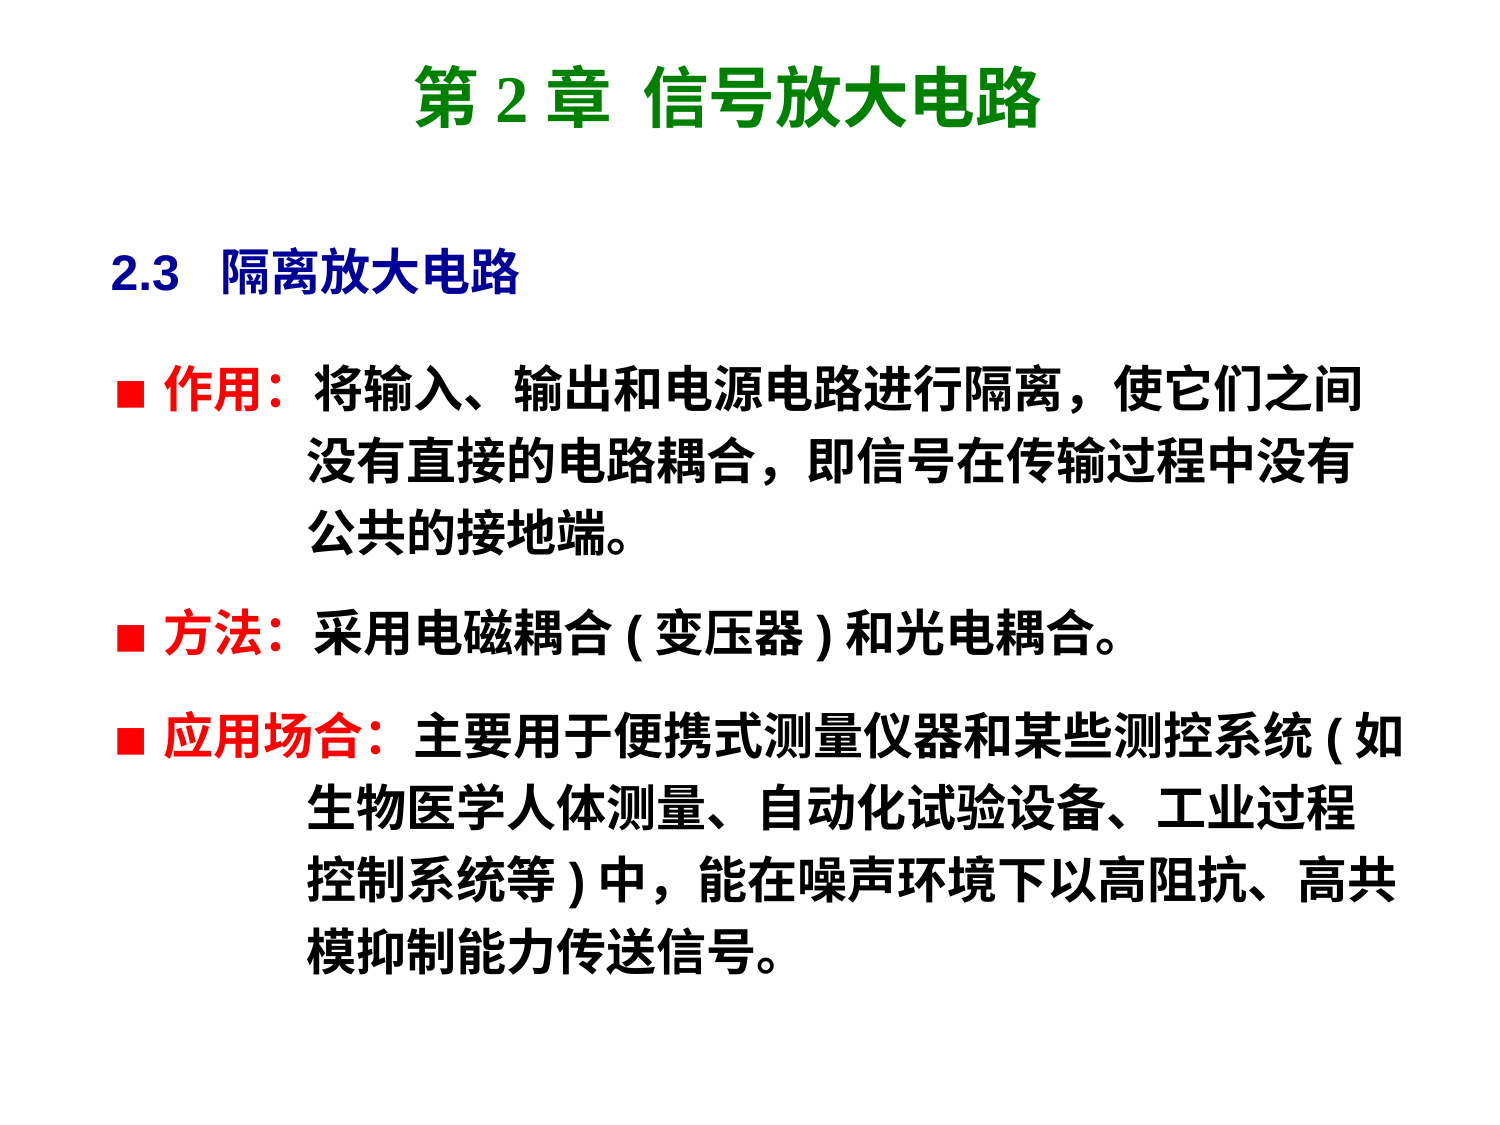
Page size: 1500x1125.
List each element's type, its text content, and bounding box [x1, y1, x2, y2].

text_box ■ 作用：将输入、输出和电源电路进行隔离，使它们之间 没有直接的电路耦合，即信号在传输过程中没有 公共的接地端。 [100, 338, 1477, 569]
title 第2章 信号放大电路 [114, 47, 1341, 164]
text_box 2.3 隔离放大电路 [74, 233, 1425, 421]
text_box ■ 应用场合：主要用于便携式测量仪器和某些测控系统(如 生物医学人体测量、自动化试验设备、工业过程 控制系统等)中，能在噪声环境下以高阻抗、高共 模抑制能力传送信号。 [100, 685, 1477, 988]
text_box ■ 方法：采用电磁耦合(变压器)和光电耦合。 [100, 581, 1477, 669]
